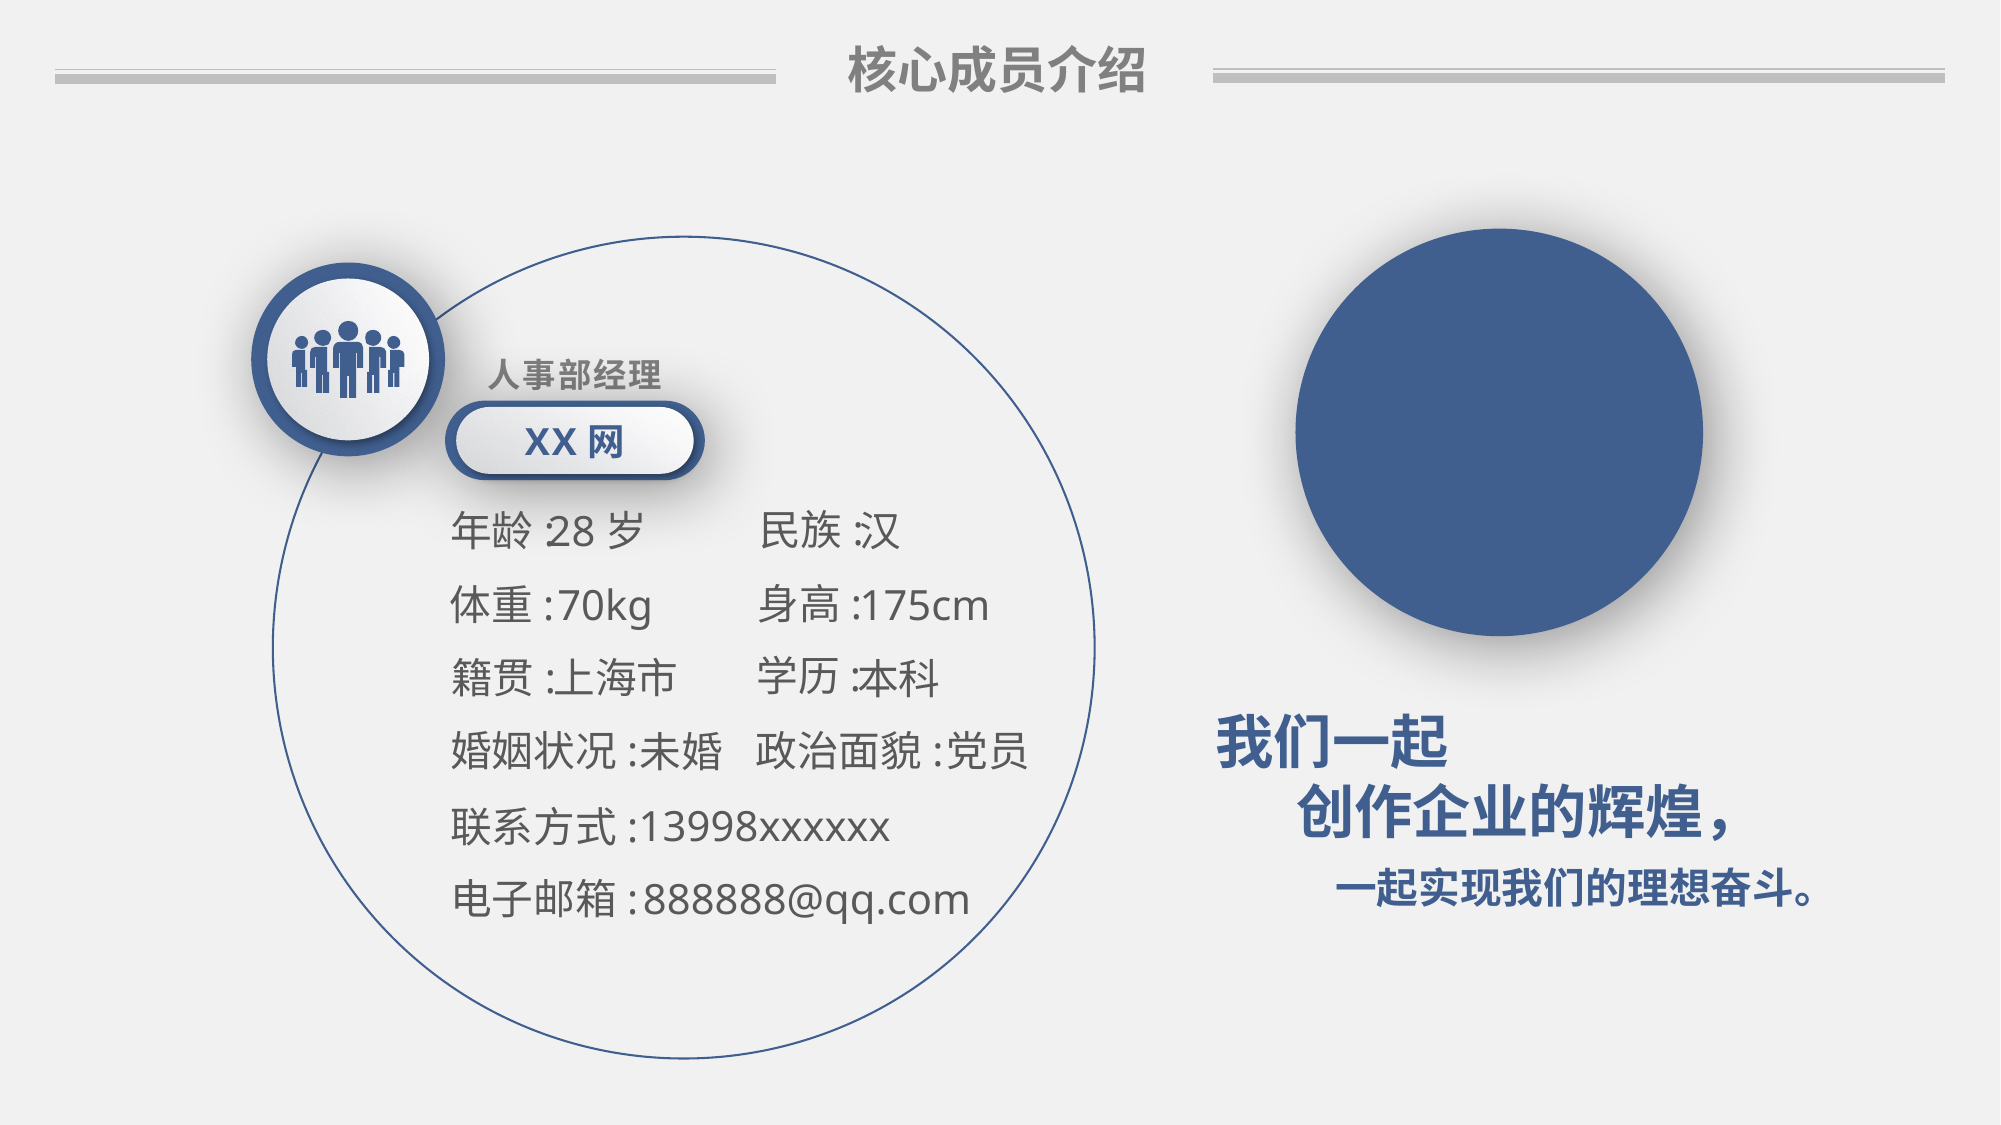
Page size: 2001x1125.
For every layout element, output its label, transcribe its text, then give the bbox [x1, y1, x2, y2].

text_box 体重: [434, 571, 542, 636]
text_box 党员 [932, 716, 1046, 782]
text_box 年龄: [435, 497, 532, 563]
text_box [250, 262, 446, 457]
text_box 汉 [844, 497, 916, 563]
text_box 上海市 [538, 644, 694, 710]
text_box 电子邮箱: [435, 865, 653, 931]
text_box 身高: [742, 570, 877, 636]
text_box 我们一起 创作企业的辉煌， 一起实现我们的理想奋斗。 [1201, 697, 1977, 923]
text_box 婚姻状况: [435, 717, 653, 783]
text_box 核心成员介绍 [782, 30, 1213, 106]
text_box 政治面貌: [740, 717, 932, 782]
text_box 28岁 [532, 497, 663, 563]
text_box [1293, 226, 1706, 639]
text_box 籍贯: [436, 644, 538, 710]
text_box 70kg [542, 571, 669, 636]
text_box 13998xxxxxx [624, 792, 906, 858]
text_box [270, 234, 1097, 1061]
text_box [444, 400, 706, 481]
text_box 联系方式: [435, 793, 624, 858]
text_box 民族: [744, 496, 879, 562]
text_box 本科 [842, 645, 956, 711]
text_box 学历: [741, 642, 877, 707]
text_box 人事部经理 [462, 346, 688, 378]
text_box 175cm [844, 571, 1006, 637]
text_box 未婚 [624, 718, 739, 784]
text_box 888888@qq.com [628, 865, 987, 930]
